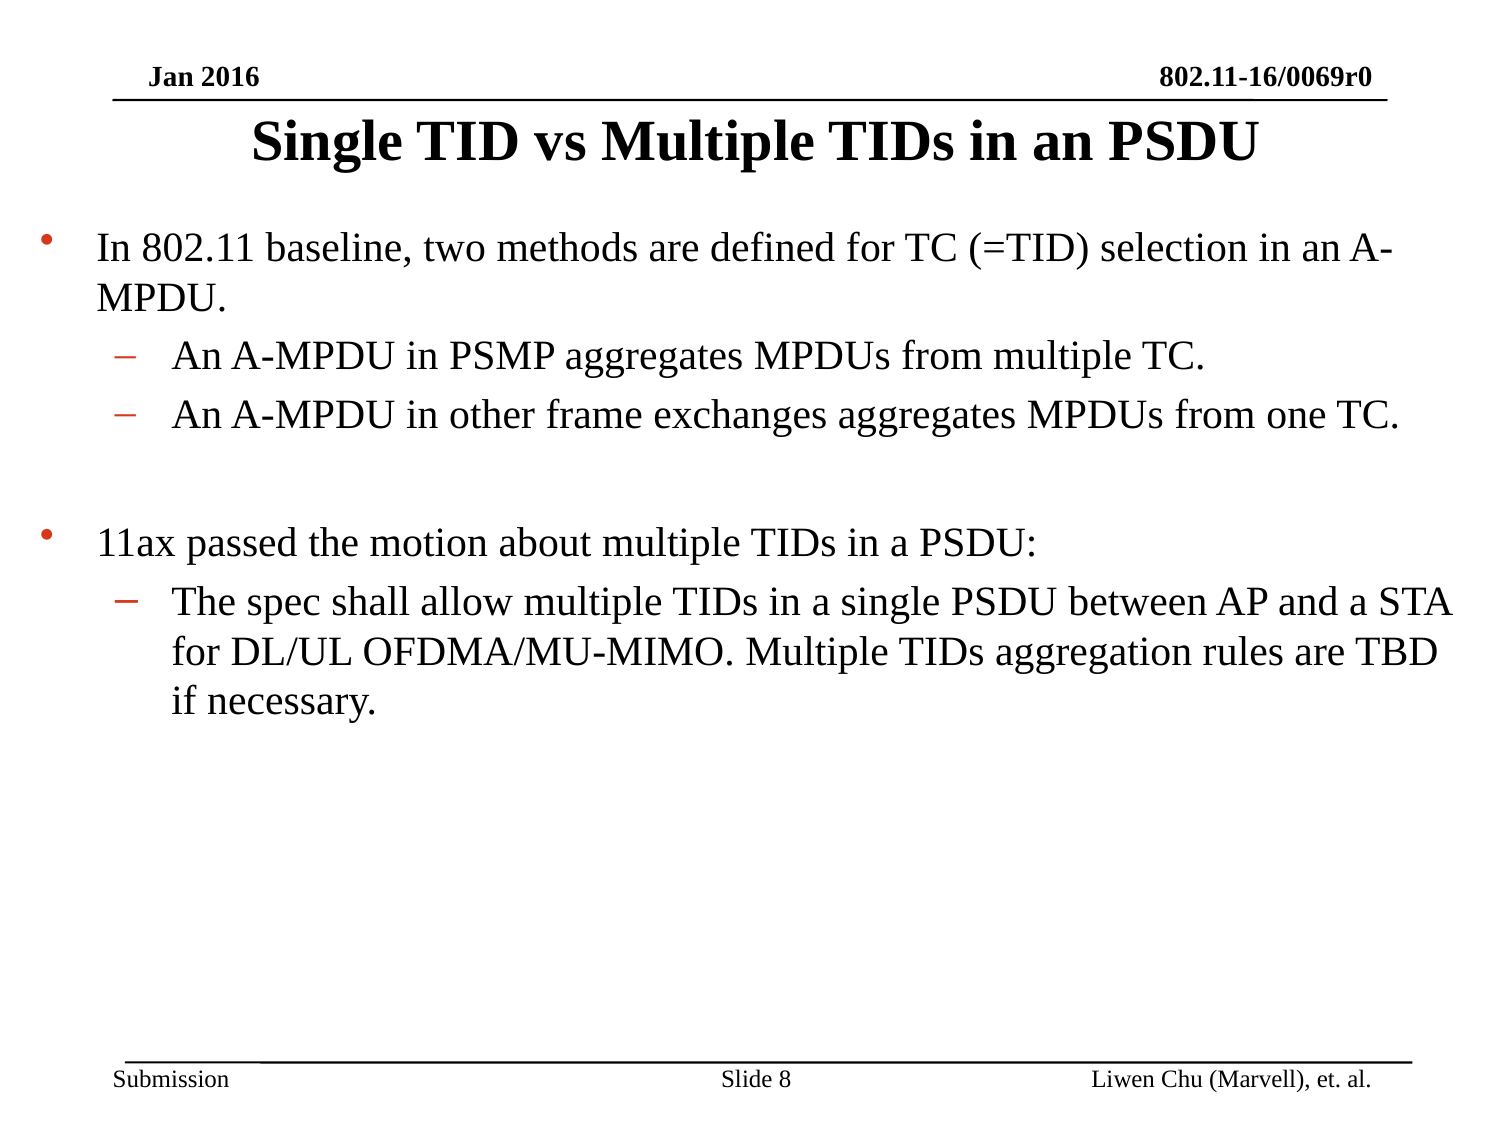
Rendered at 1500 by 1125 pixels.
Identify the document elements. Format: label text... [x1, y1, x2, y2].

footer Liwen Chu (Marvell), et. al. [1087, 1061, 1373, 1093]
title Single TID vs Multiple TIDs in an PSDU [49, 87, 1463, 188]
text_box In 802.11 baseline, two methods are defined for TC (=TID) selection in an A-MPDU. An A-MPDU in PSMP aggregates MPDUs from multiple TC. An A-MPDU in other frame exchanges aggregates MPDUs from one TC. 11ax passed the motion about multiple TIDs in a PSDU: The spec shall allow multiple TIDs in a single PSDU between AP and a STA for DL/UL OFDMA/MU-MIMO. Multiple TIDs aggregation rules are TBD if necessary. [24, 212, 1475, 988]
text_box Slide 8 [675, 1062, 838, 1093]
